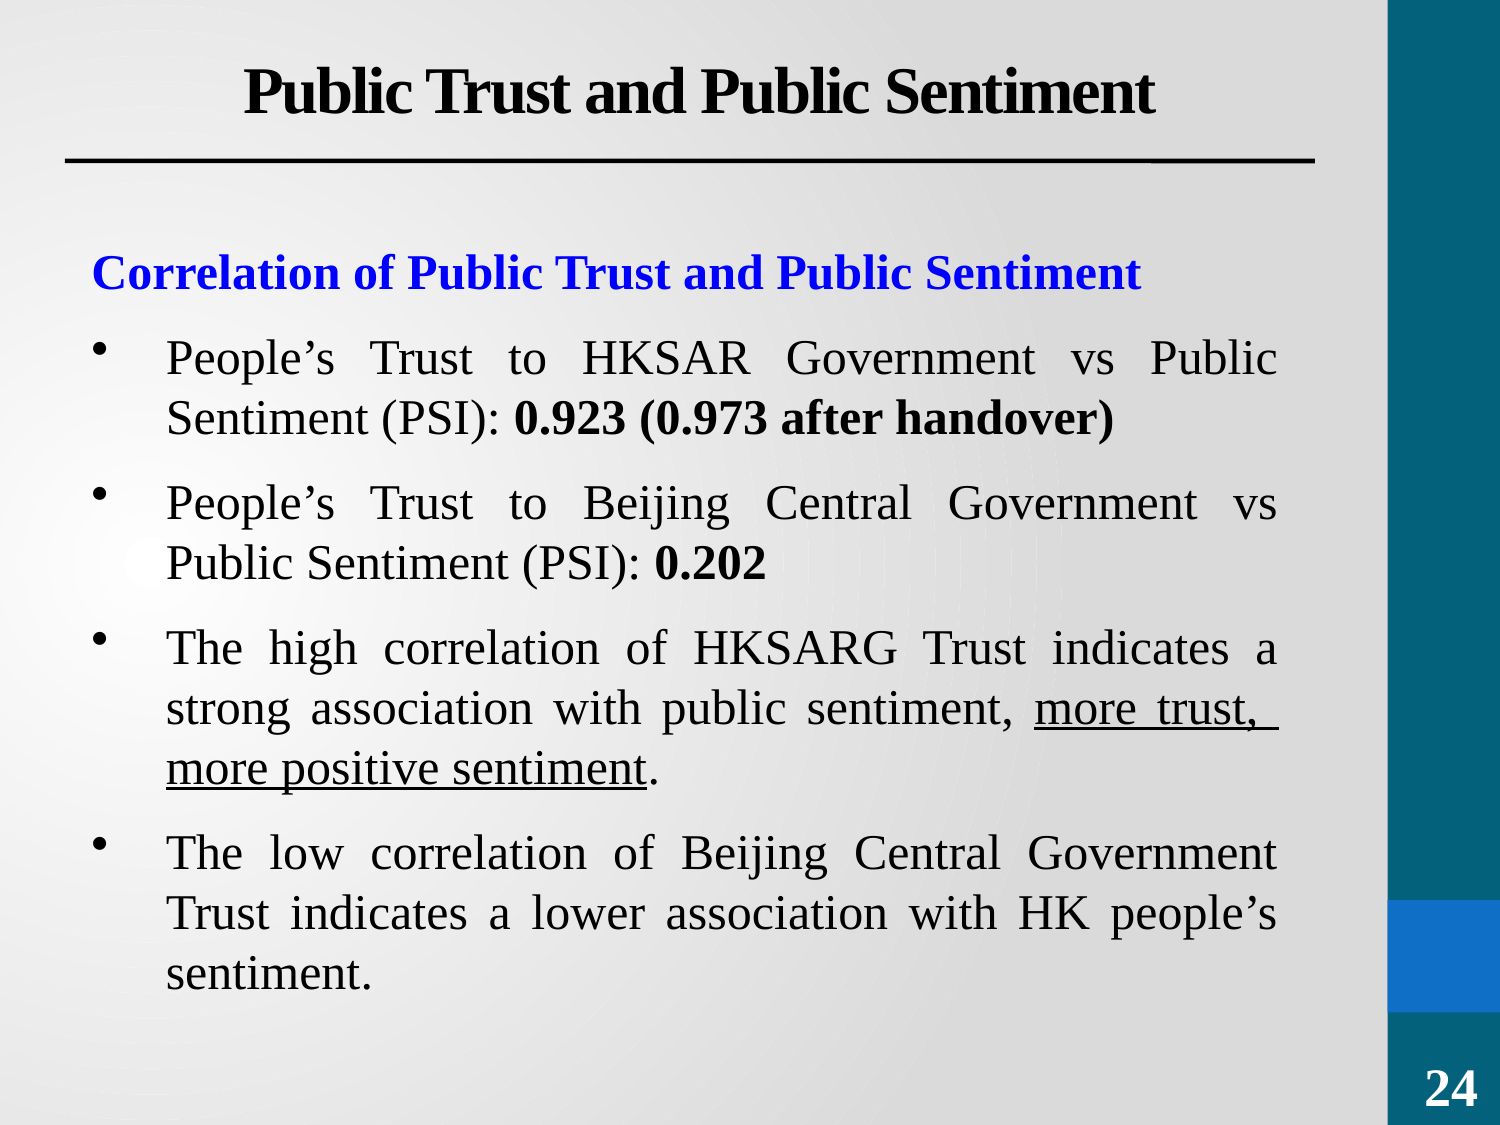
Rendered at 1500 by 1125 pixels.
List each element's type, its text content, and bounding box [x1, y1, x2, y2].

title Public Trust and Public Sentiment [75, 45, 1325, 129]
text_box 24 [1403, 1045, 1500, 1125]
text_box Correlation of Public Trust and Public Sentiment People’s Trust to HKSAR Government vs Public Sentiment (PSI): 0.923 (0.973 after handover) People’s Trust to Beijing Central Government vs Public Sentiment (PSI): 0.202 The high correlation of HKSARG Trust indicates a strong association with public sentiment, more trust, more positive sentiment. The low correlation of Beijing Central Government Trust indicates a lower association with HK people’s sentiment. [76, 231, 1294, 1007]
